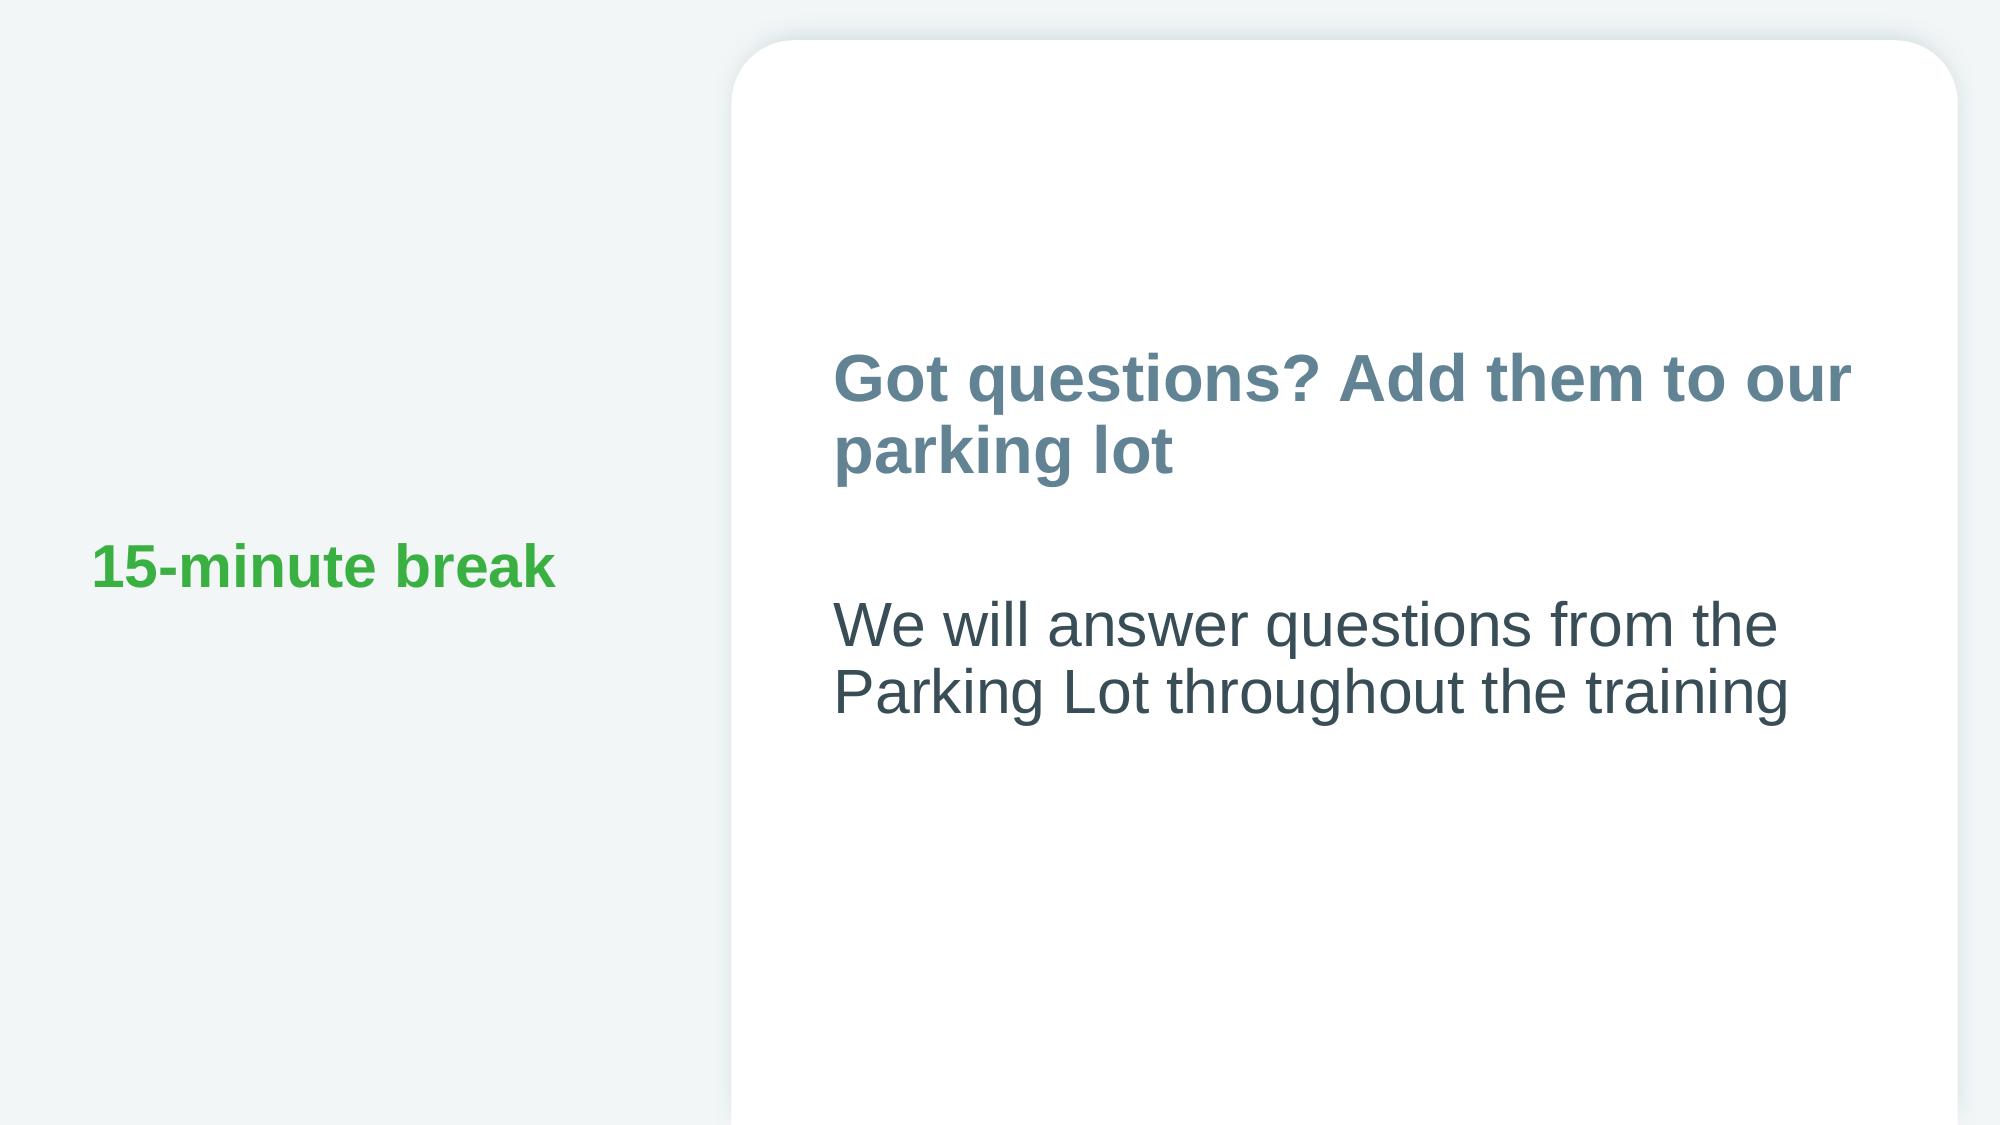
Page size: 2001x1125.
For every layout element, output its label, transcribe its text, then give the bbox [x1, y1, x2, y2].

title 15-minute break [75, 518, 645, 607]
list Got questions? Add them to our parking lot We will answer questions from the Parking Lot throughout the training [818, 336, 1886, 868]
